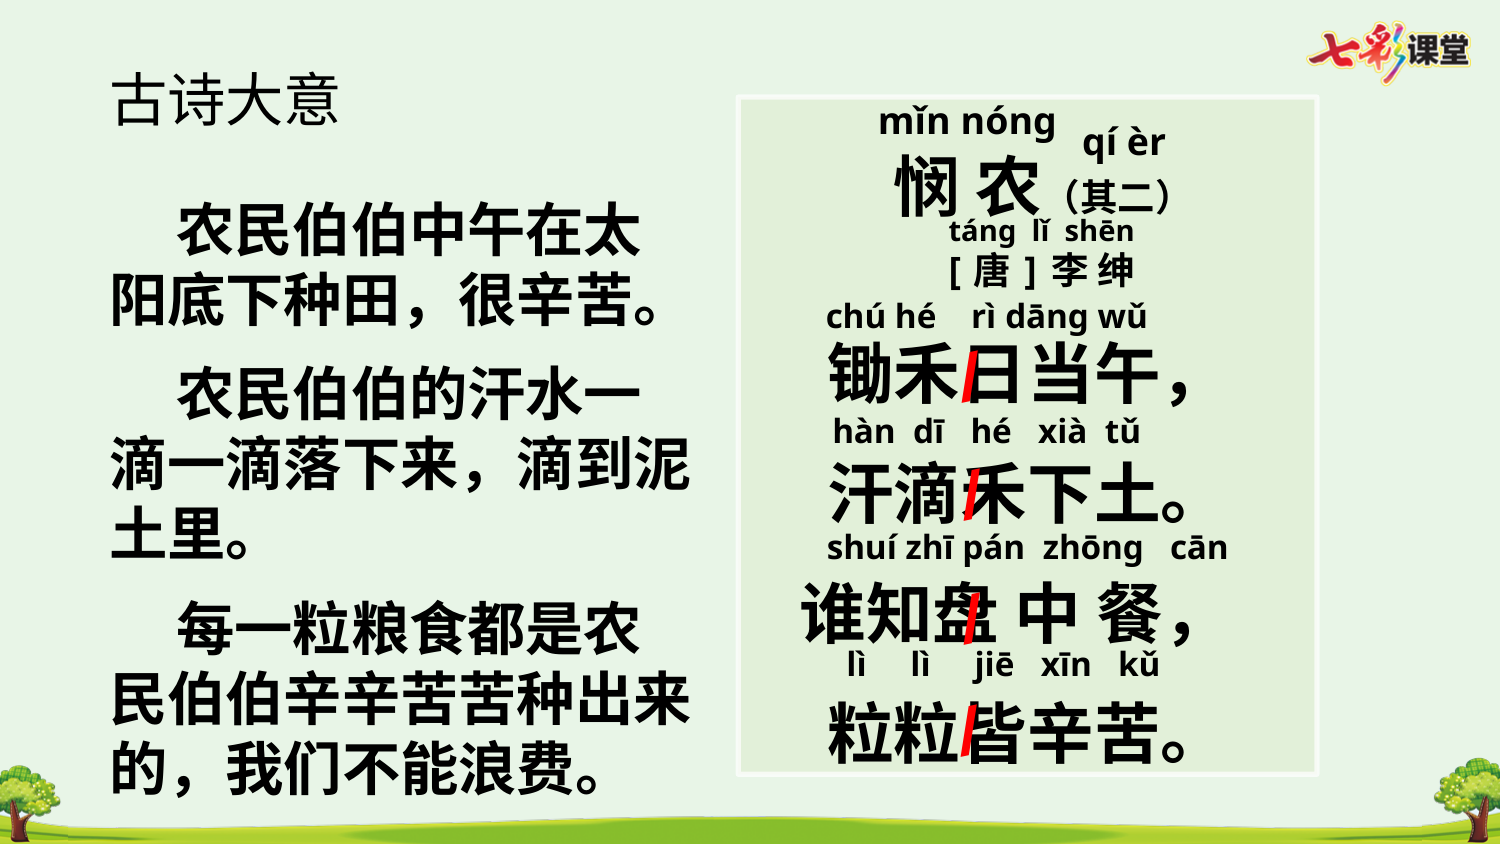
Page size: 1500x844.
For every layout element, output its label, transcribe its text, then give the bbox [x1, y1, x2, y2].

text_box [738, 89, 1335, 777]
text_box 每一粒粮食都是农民伯伯辛辛苦苦种出来的，我们不能浪费。 [94, 584, 715, 810]
text_box 农民伯伯的汗水一滴一滴落下来，滴到泥土里。 [94, 349, 715, 575]
text_box 古诗大意 [94, 55, 623, 141]
text_box 农民伯伯中午在太阳底下种田，很辛苦。 [94, 185, 715, 341]
picture [1305, 20, 1473, 87]
picture [0, 750, 1500, 844]
